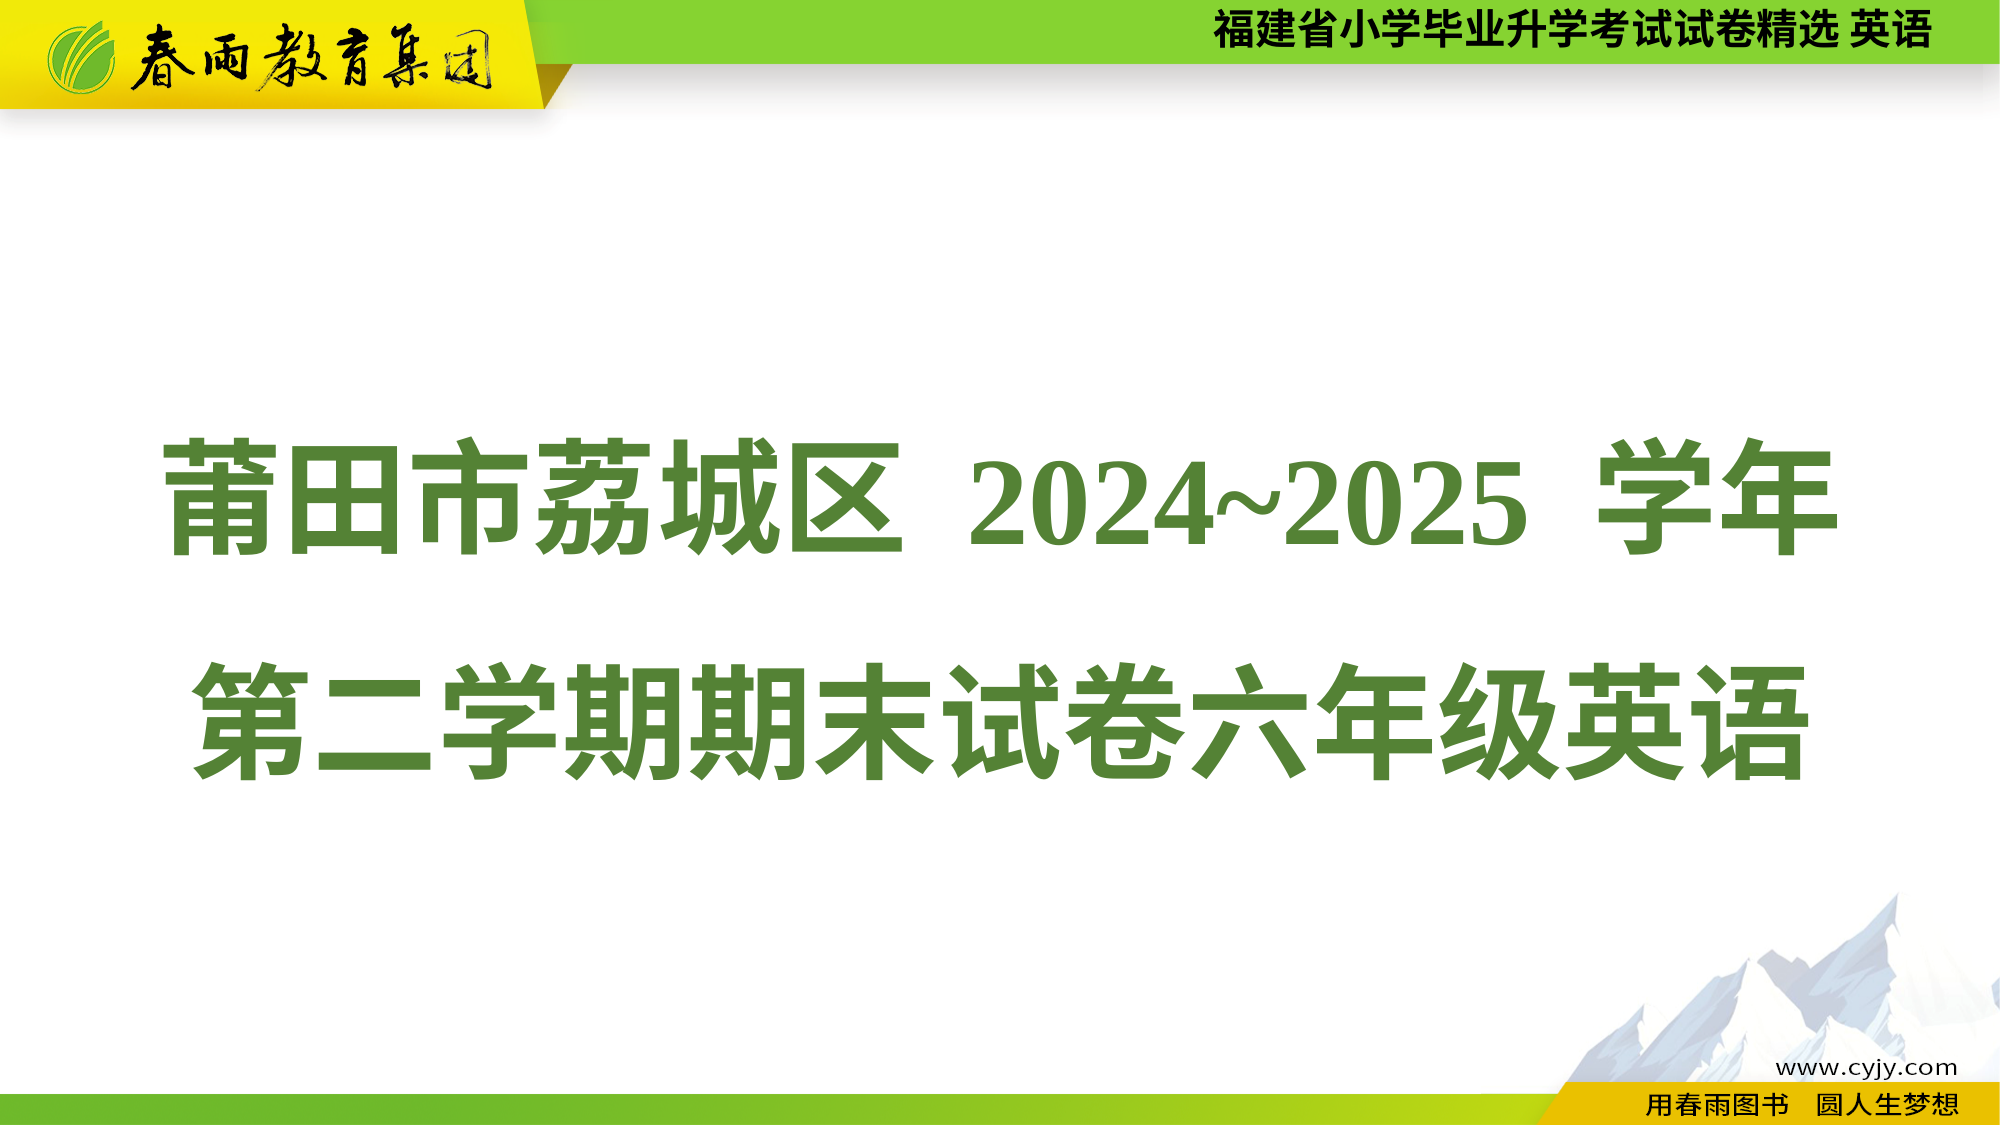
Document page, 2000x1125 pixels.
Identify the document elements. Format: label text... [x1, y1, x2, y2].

picture [0, 802, 2000, 1125]
text_box 莆田市荔城区 2024~2025 学年 第二学期期末试卷六年级英语 [0, 337, 2000, 802]
picture [0, 0, 2000, 337]
